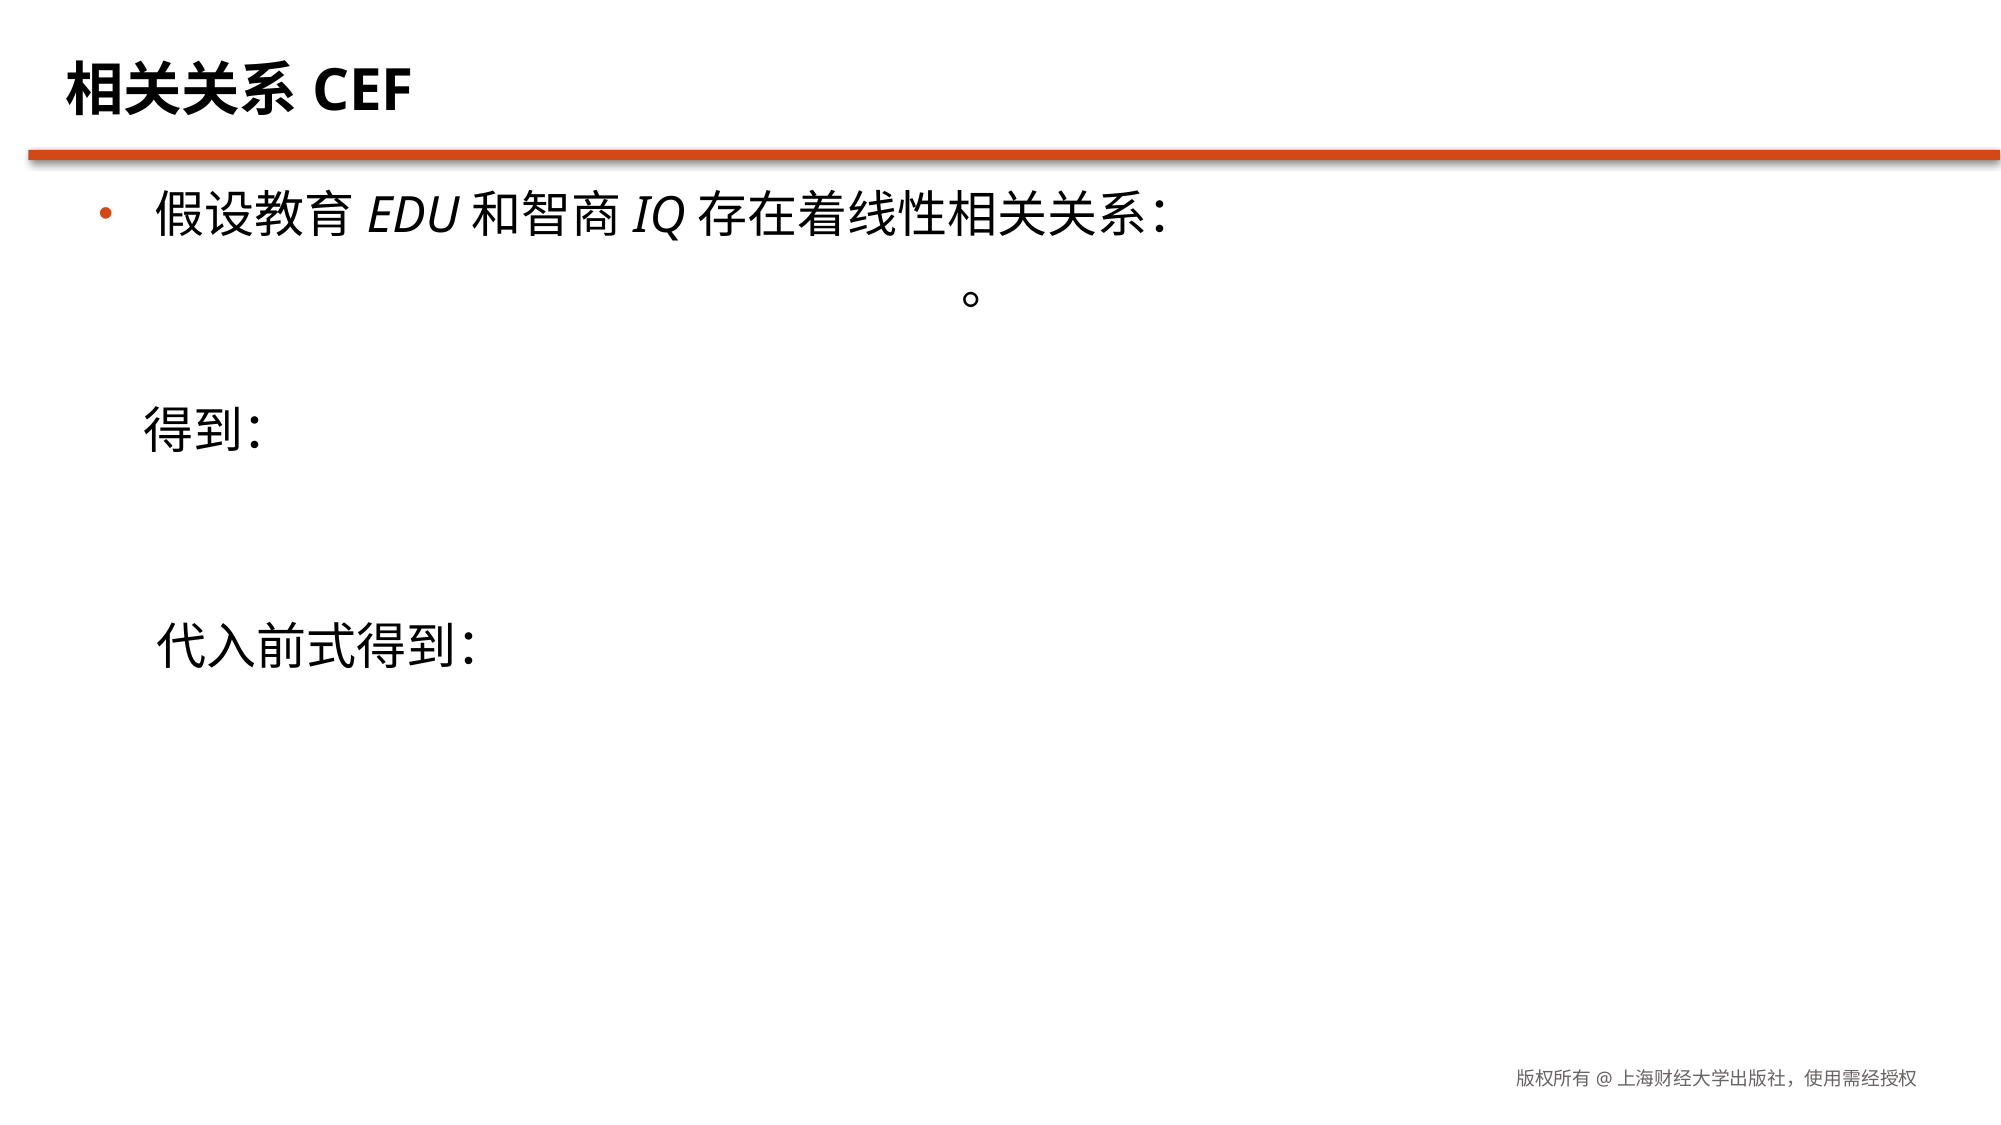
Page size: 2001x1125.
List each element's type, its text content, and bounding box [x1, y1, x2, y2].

footer 版权所有@上海财经大学出版社，使用需经授权 [1483, 1046, 1950, 1109]
title 相关关系CEF [50, 50, 1825, 138]
